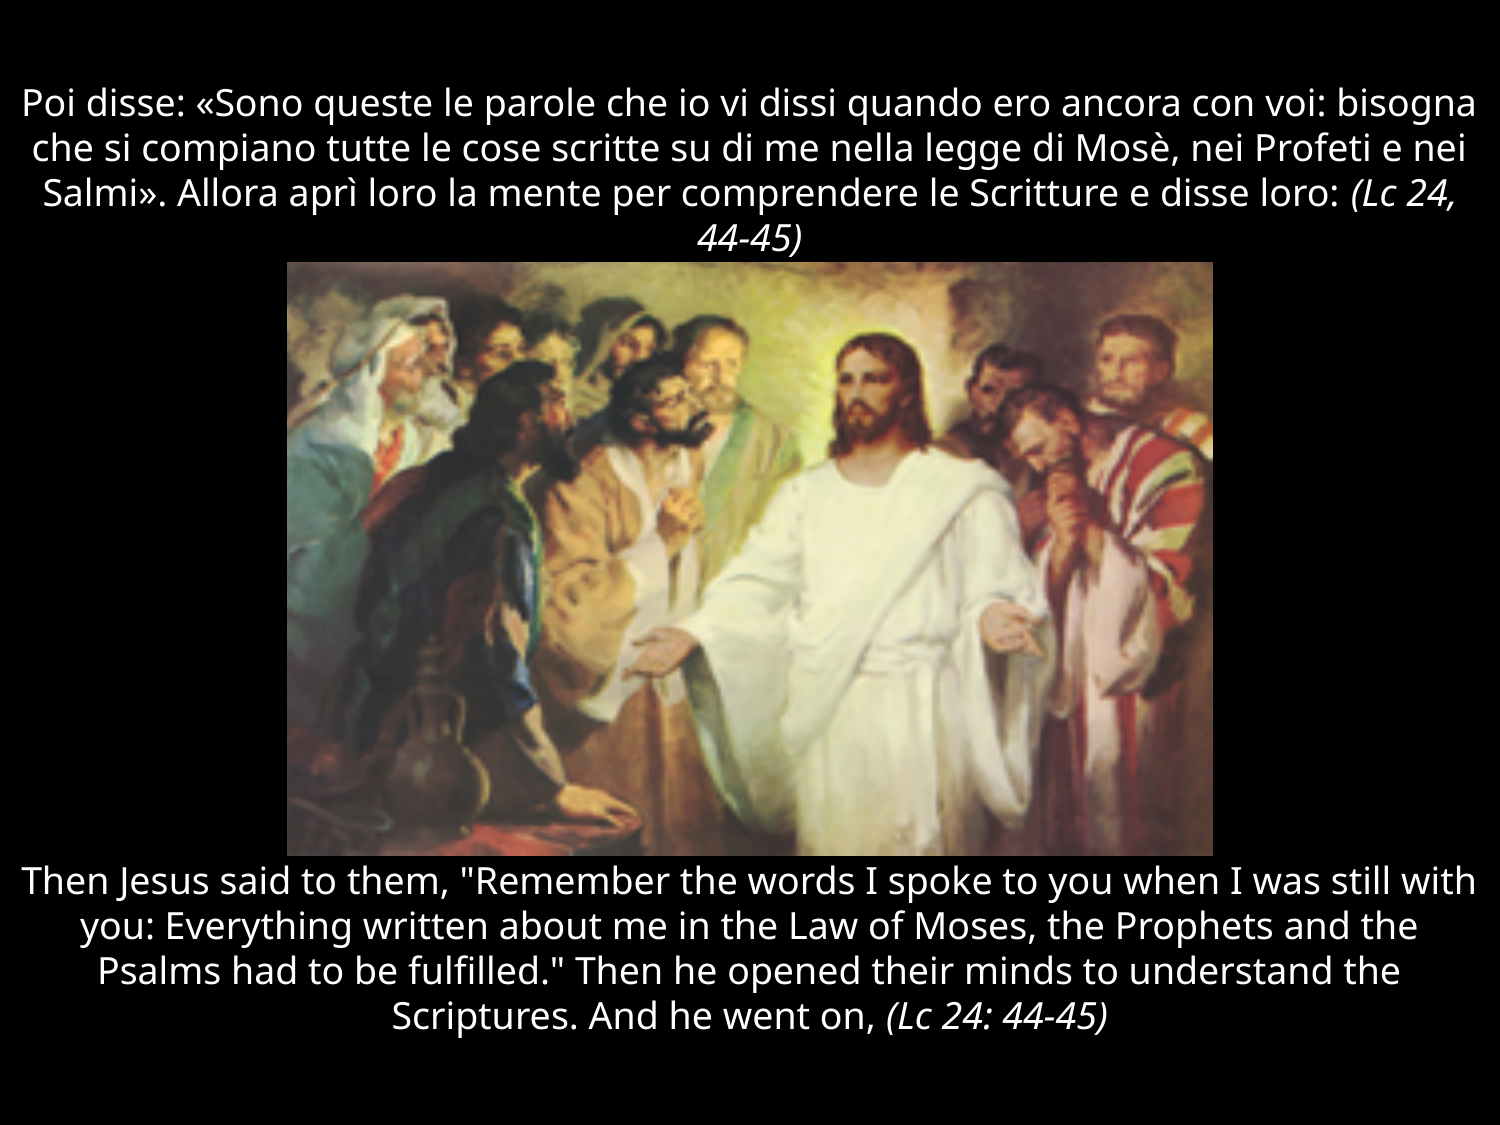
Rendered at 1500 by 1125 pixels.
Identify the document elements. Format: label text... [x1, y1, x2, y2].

picture [287, 262, 1213, 856]
title Poi disse: «Sono queste le parole che io vi dissi quando ero ancora con voi: bisogna che si compiano tutte le cose scritte su di me nella legge di Mosè, nei Profeti e nei Salmi». Allora aprì loro la mente per comprendere le Scritture e disse loro: (Lc 24, 44-45) [0, 75, 1500, 263]
text_box Then Jesus said to them, "Remember the words I spoke to you when I was still with you: Everything written about me in the Law of Moses, the Prophets and the Psalms had to be fulfilled." Then he opened their minds to understand the Scriptures. And he went on, (Lc 24: 44-45) [0, 849, 1500, 1045]
